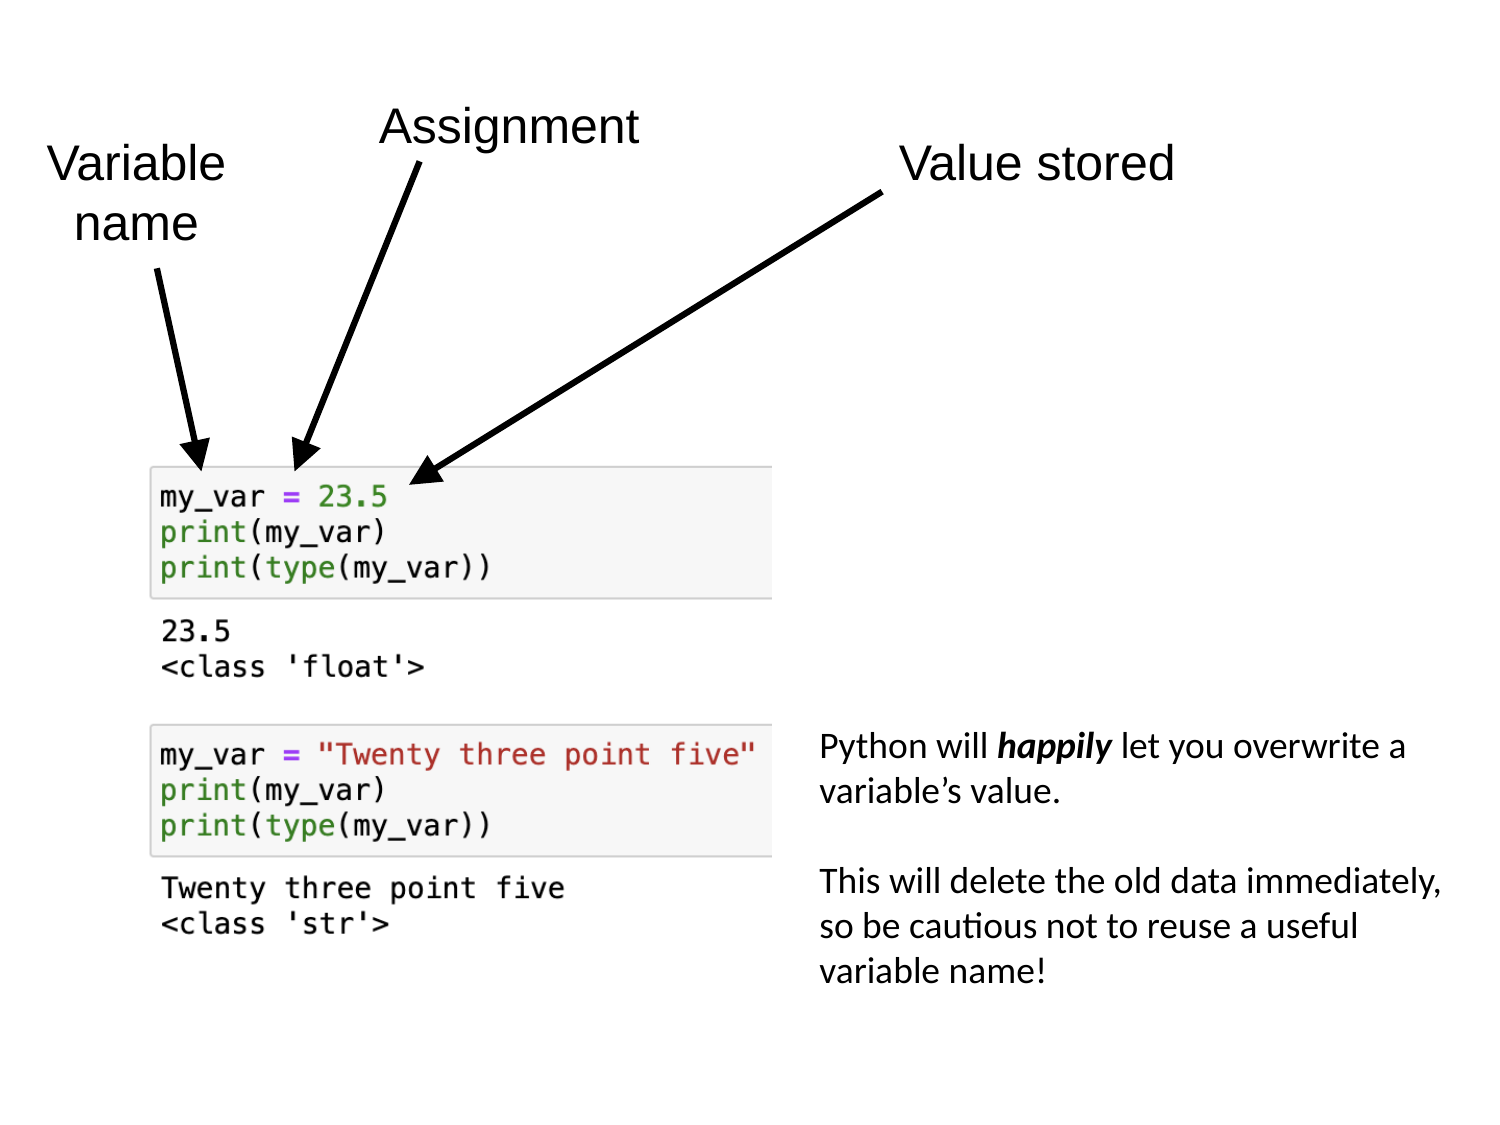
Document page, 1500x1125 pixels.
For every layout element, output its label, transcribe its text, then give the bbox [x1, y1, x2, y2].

text_box Assignment [363, 85, 655, 161]
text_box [294, 161, 420, 472]
text_box Variable name [31, 123, 242, 259]
text_box Python will happily let you overwrite a variable’s value. This will delete the old data immediately, so be cautious not to reuse a useful variable name! [804, 713, 1460, 999]
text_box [156, 268, 202, 472]
picture [136, 446, 772, 964]
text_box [409, 191, 883, 485]
text_box Value stored [883, 123, 1191, 199]
